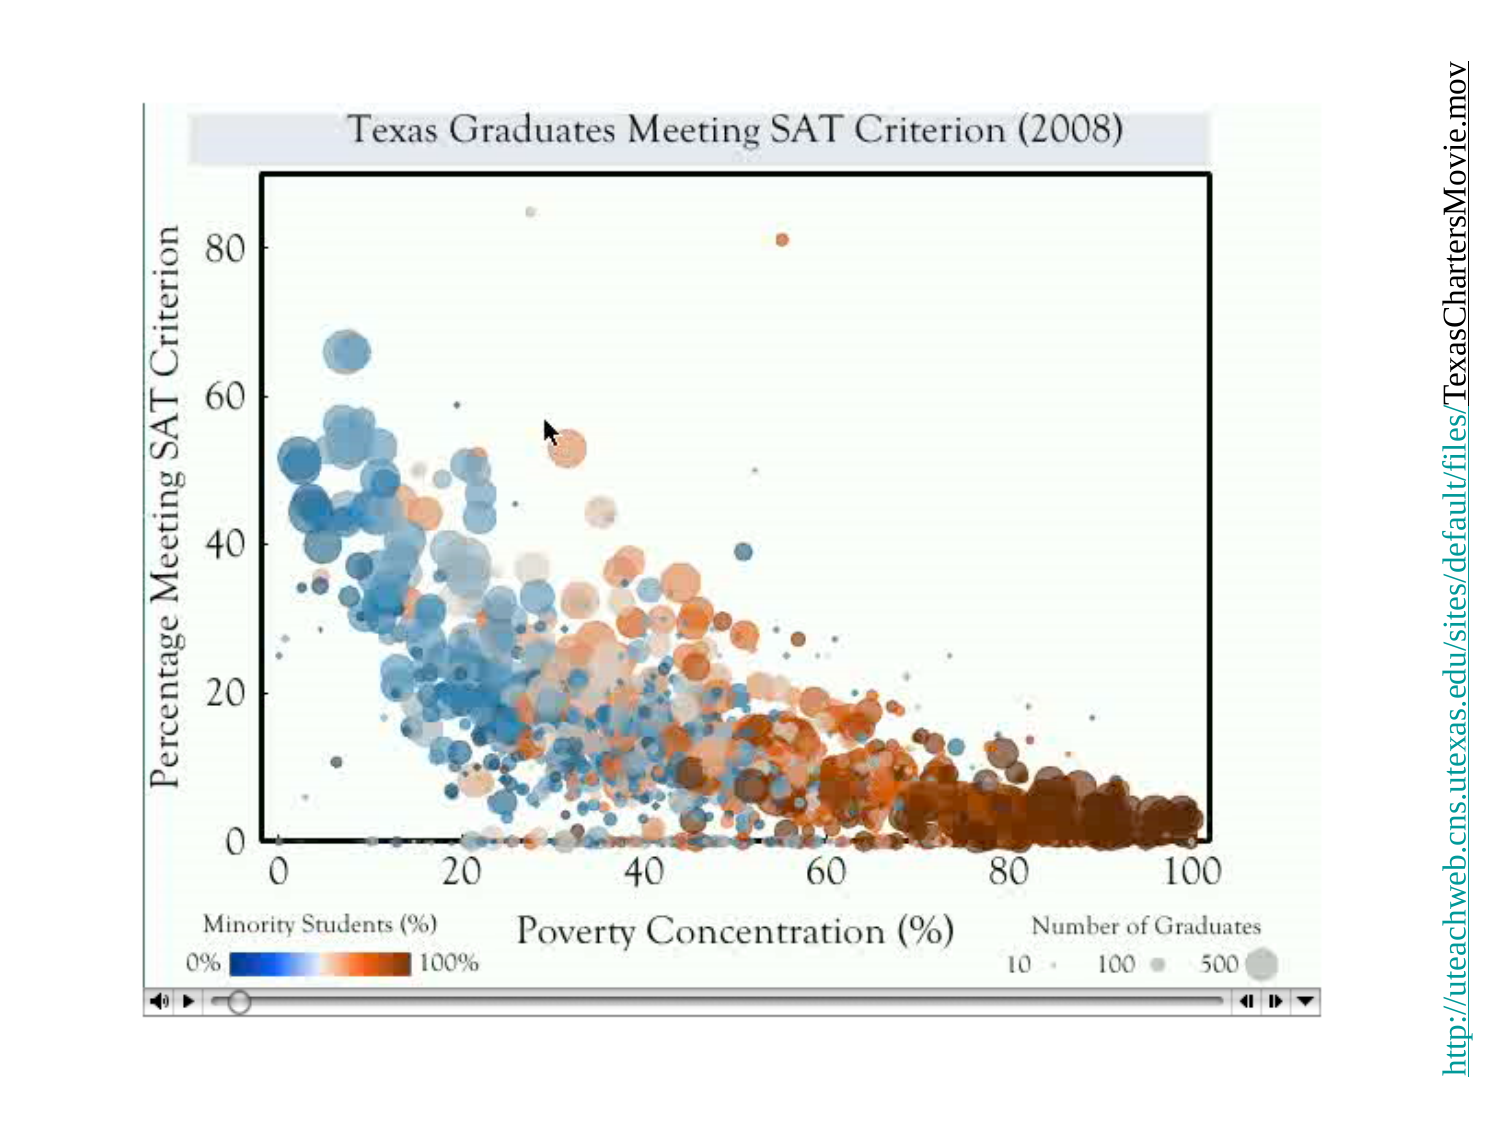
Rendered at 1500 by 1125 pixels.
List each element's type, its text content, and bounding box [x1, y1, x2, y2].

picture [112, 74, 1338, 1032]
text_box http://uteachweb.cns.utexas.edu/sites/default/files/TexasChartersMovie.mov [1424, 38, 1480, 1092]
